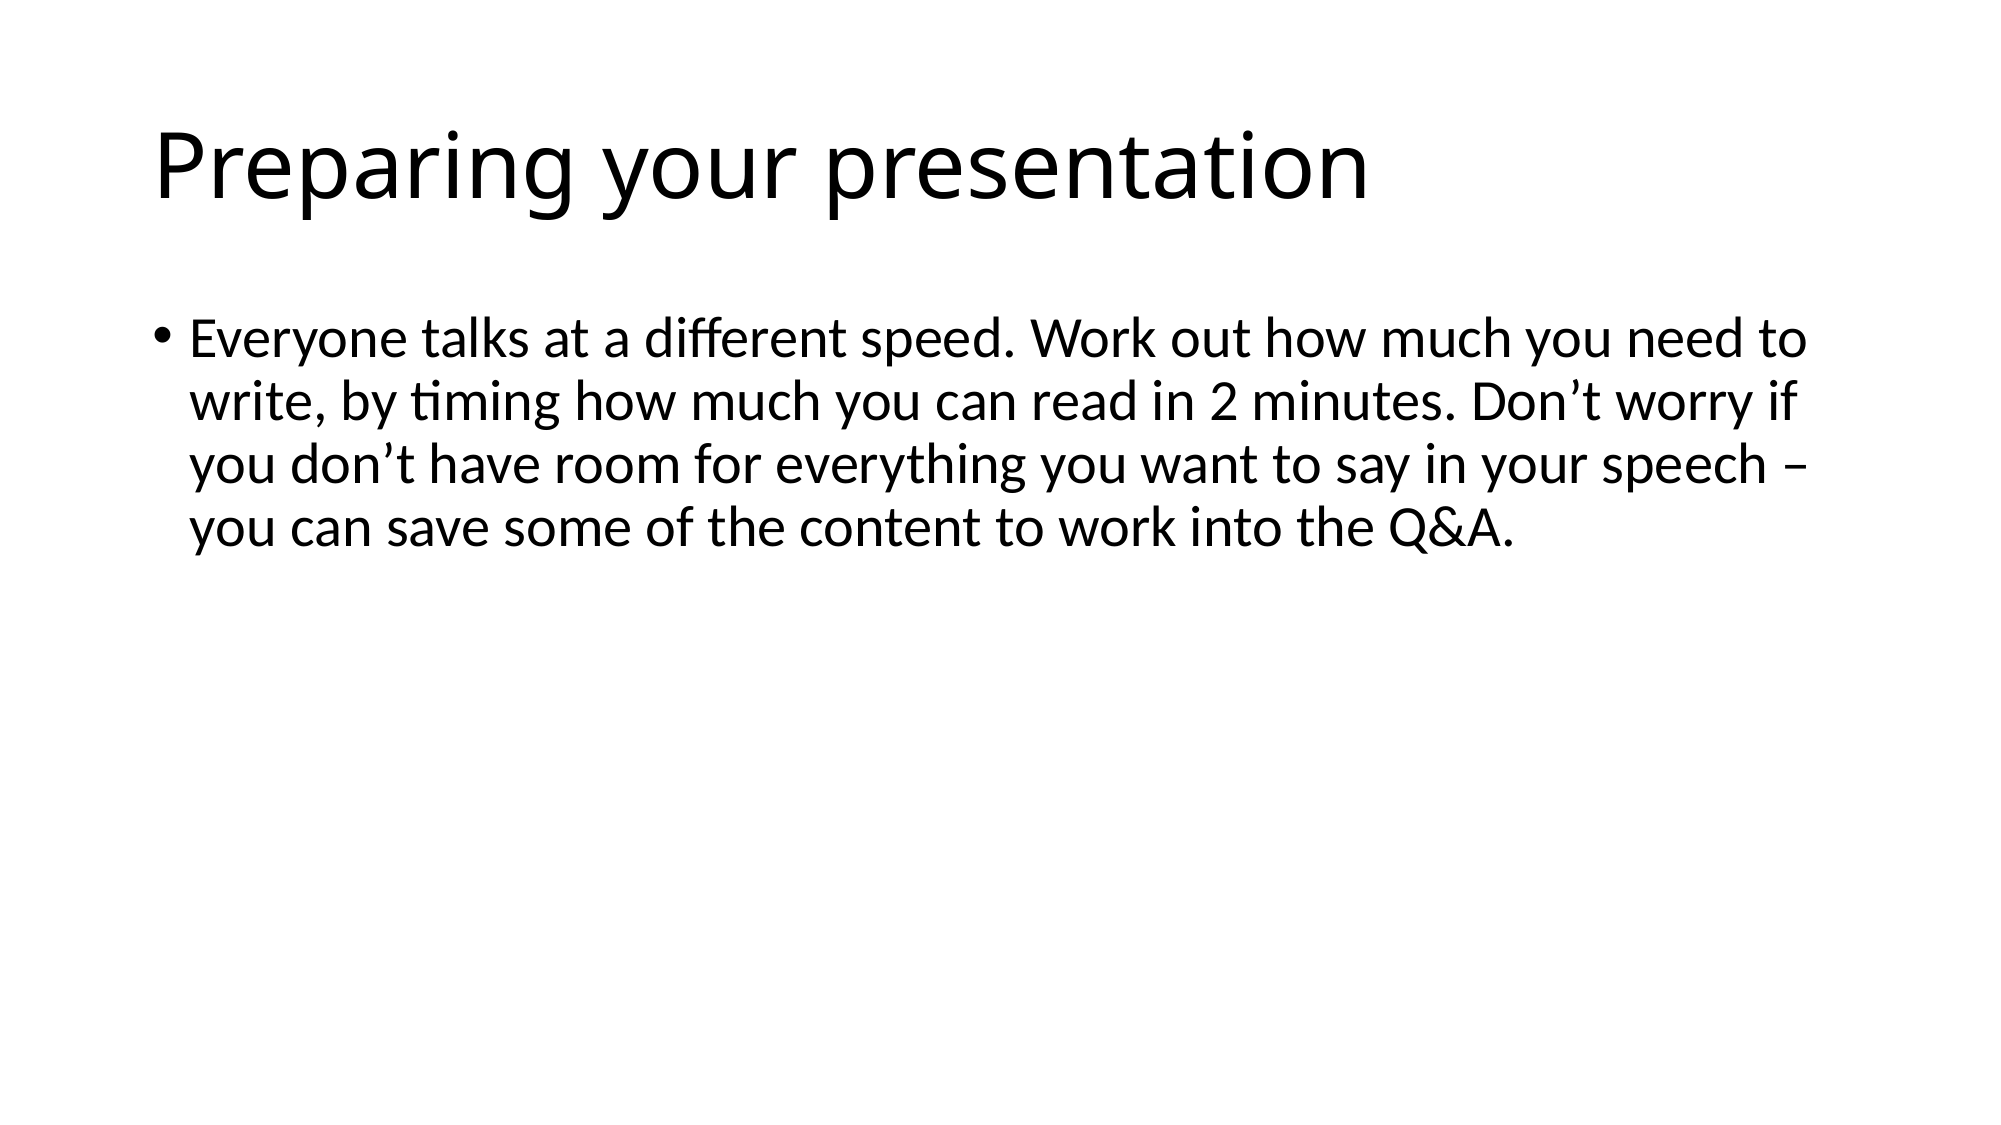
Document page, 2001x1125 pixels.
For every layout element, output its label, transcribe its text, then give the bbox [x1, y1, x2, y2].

title Preparing your presentation [137, 59, 1863, 278]
list Everyone talks at a different speed. Work out how much you need to write, by timing how much you can read in 2 minutes. Don’t worry if you don’t have room for everything you want to say in your speech – you can save some of the content to work into the Q&A. [137, 299, 1863, 1014]
